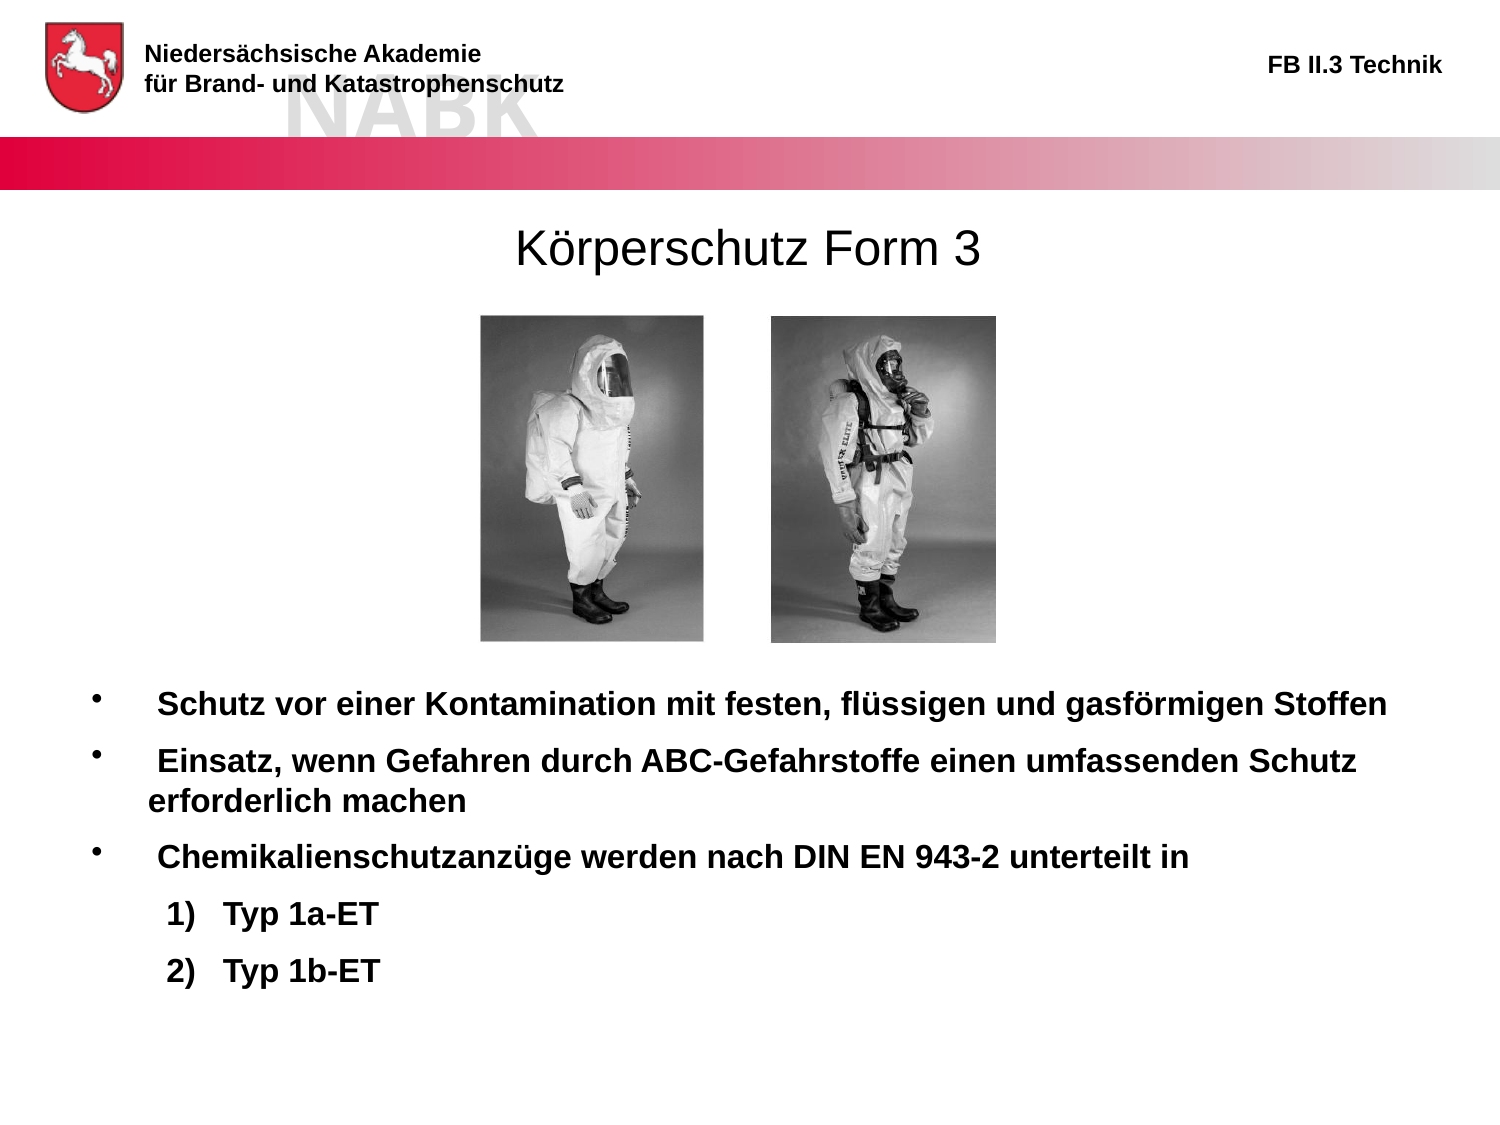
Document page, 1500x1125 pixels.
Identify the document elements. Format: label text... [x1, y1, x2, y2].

picture [45, 22, 124, 114]
text_box Körperschutz Form 3 [250, 207, 1247, 283]
text_box Schutz vor einer Kontamination mit festen, flüssigen und gasförmigen Stoffen Einsatz, wenn Gefahren durch ABC-Gefahrstoffe einen umfassenden Schutz erforderlich machen Chemikalienschutzanzüge werden nach DIN EN 943-2 unterteilt in Typ 1a-ET Typ 1b-ET [76, 675, 1447, 997]
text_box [478, 314, 999, 644]
